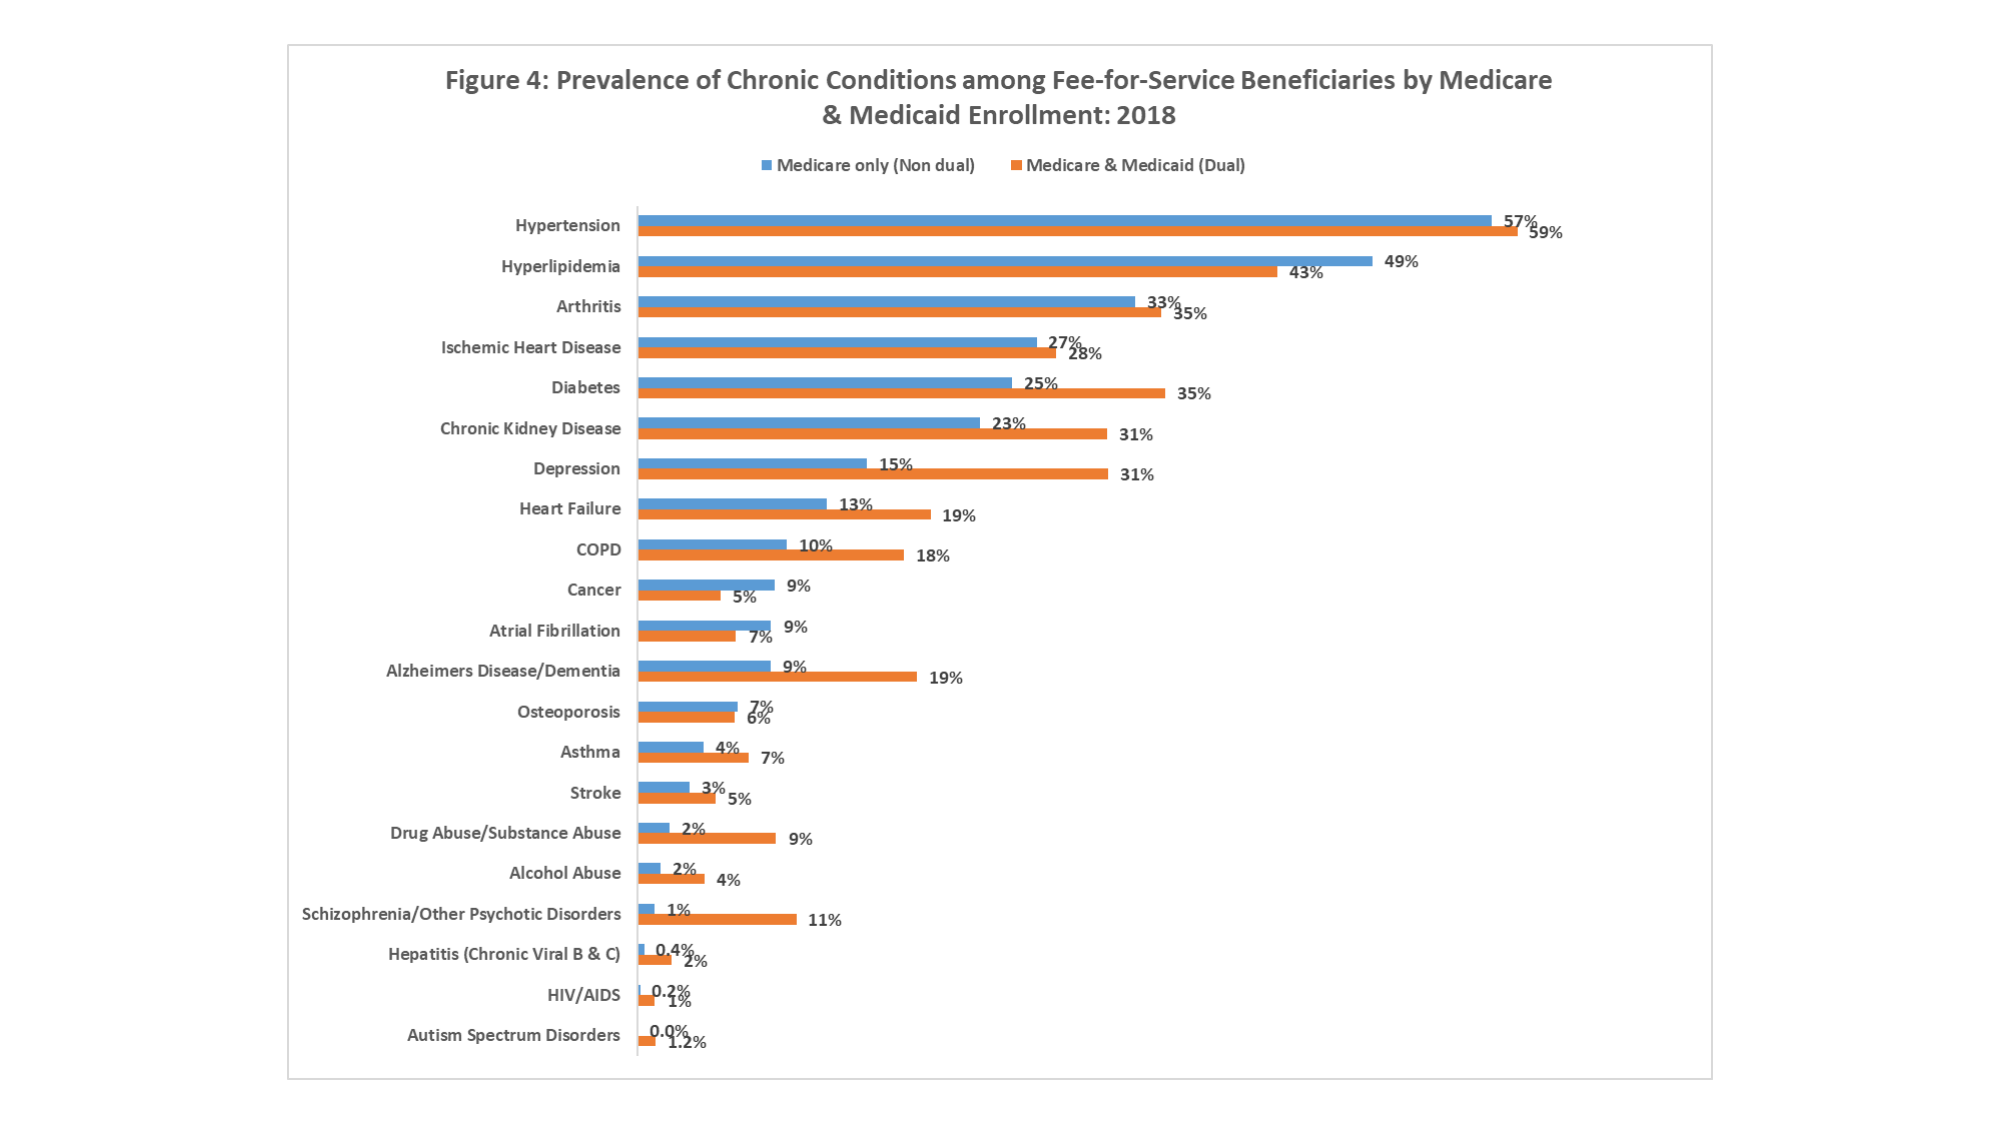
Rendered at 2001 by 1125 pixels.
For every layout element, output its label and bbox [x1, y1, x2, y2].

picture [287, 44, 1713, 1080]
